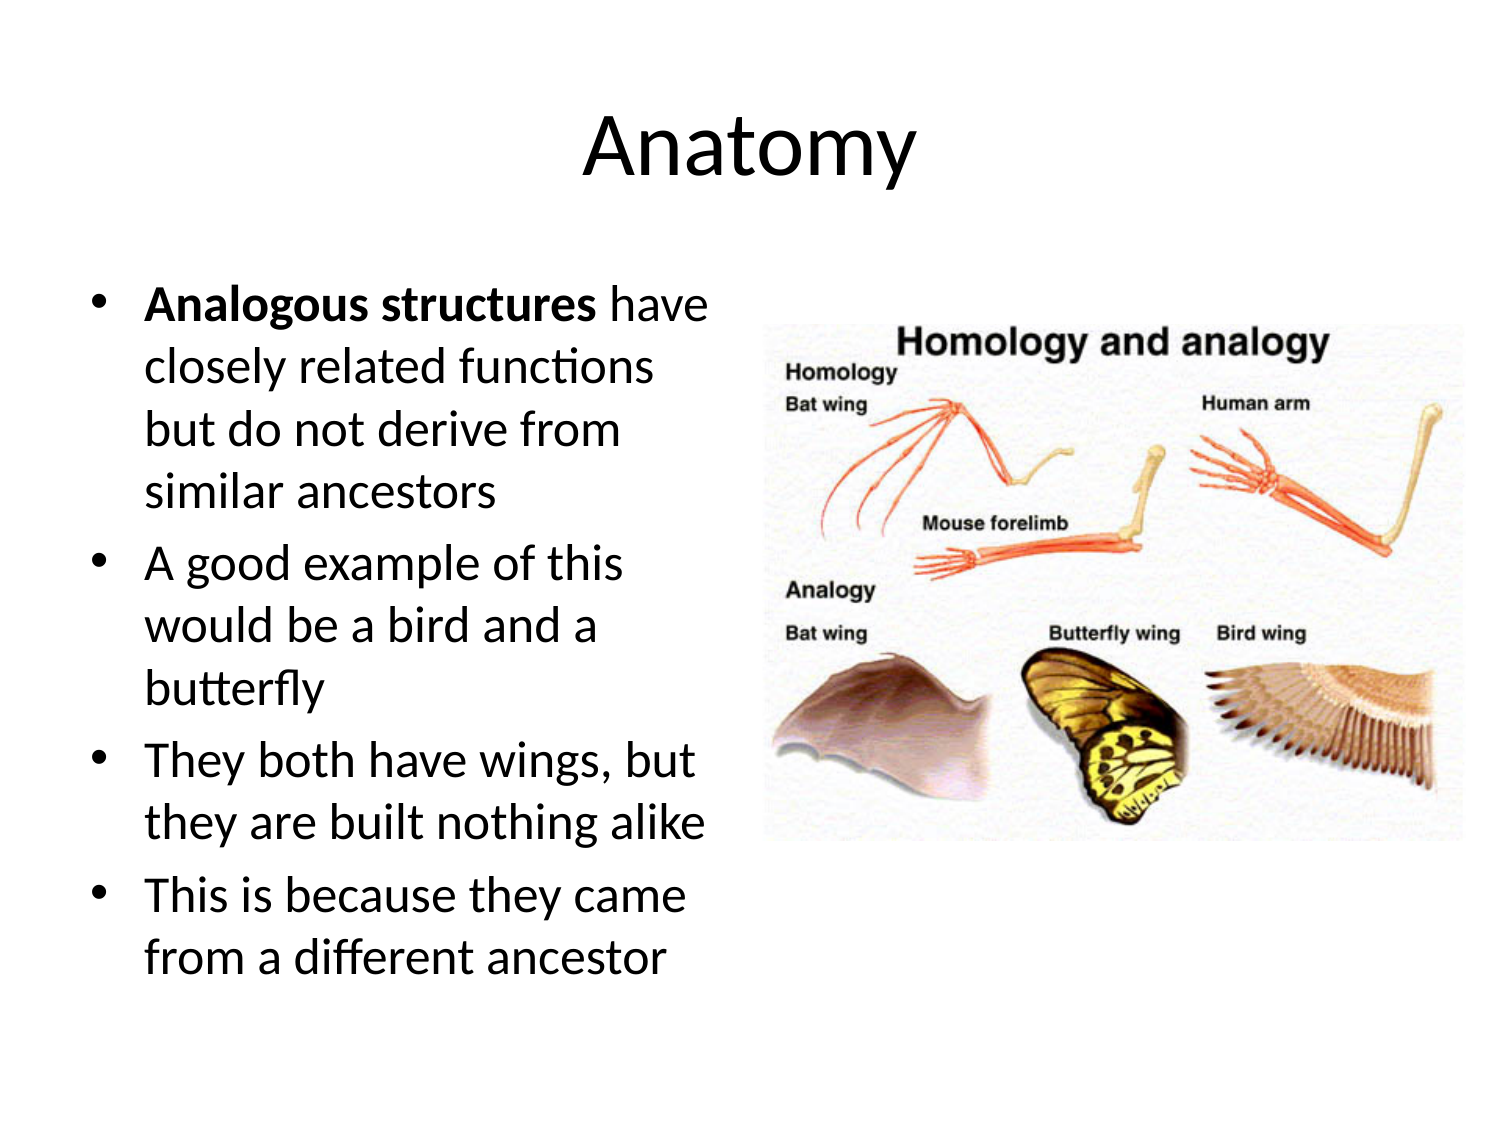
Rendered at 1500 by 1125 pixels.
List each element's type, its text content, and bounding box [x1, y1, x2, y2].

list Analogous structures have closely related functions but do not derive from similar ancestors A good example of this would be a bird and a butterfly They both have wings, but they are built nothing alike This is because they came from a different ancestor [75, 262, 738, 1005]
title Anatomy [75, 45, 1425, 233]
picture [762, 324, 1466, 841]
